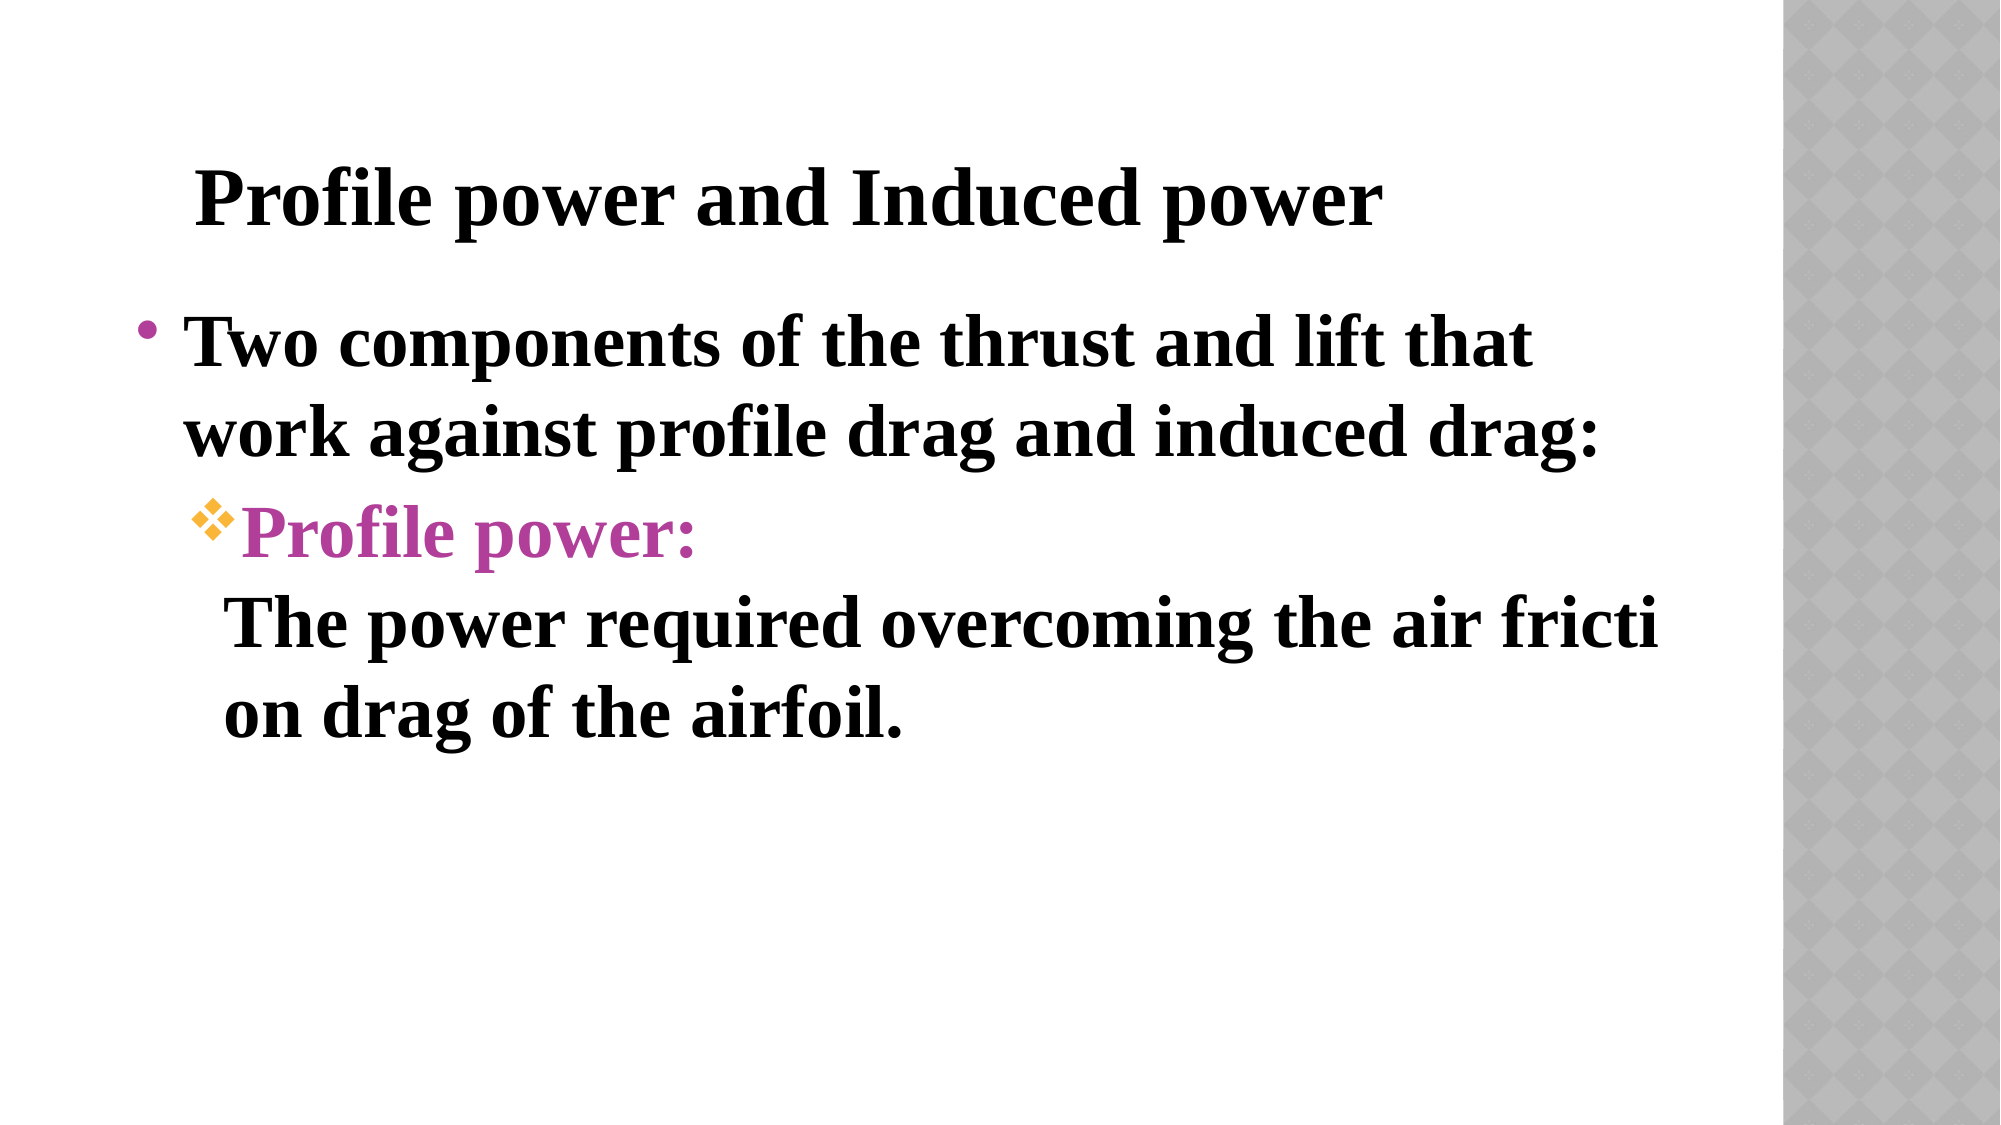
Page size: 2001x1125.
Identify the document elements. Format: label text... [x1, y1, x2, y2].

title Profile power and Induced power [187, 0, 1813, 243]
list Two components of the thrust and lift that work against profile drag and induced drag: Profile power: The power required overcoming the air friction drag of the airfoil. [123, 201, 1707, 997]
